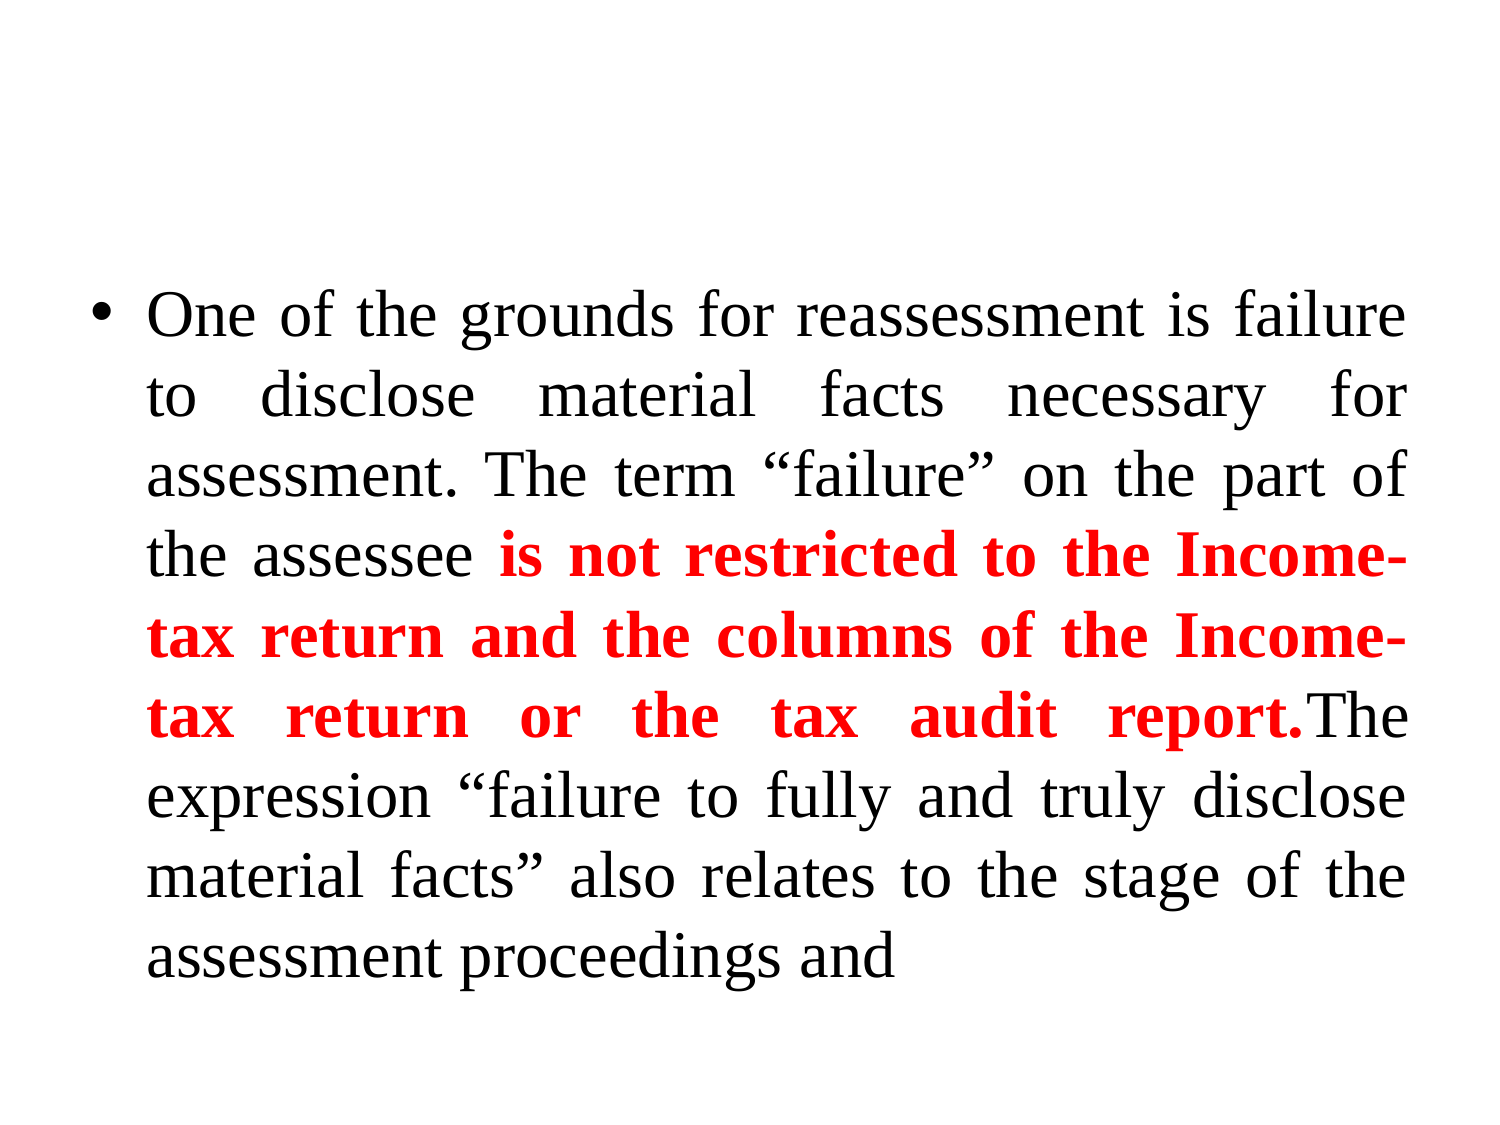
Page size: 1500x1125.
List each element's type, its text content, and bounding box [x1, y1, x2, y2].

list One of the grounds for reassessment is failure to disclose material facts necessary for assessment. The term “failure” on the part of the assessee is not restricted to the Income-tax return and the columns of the Income-tax return or the tax audit report.The expression “failure to fully and truly disclose material facts” also relates to the stage of the assessment proceedings and [75, 262, 1425, 1005]
